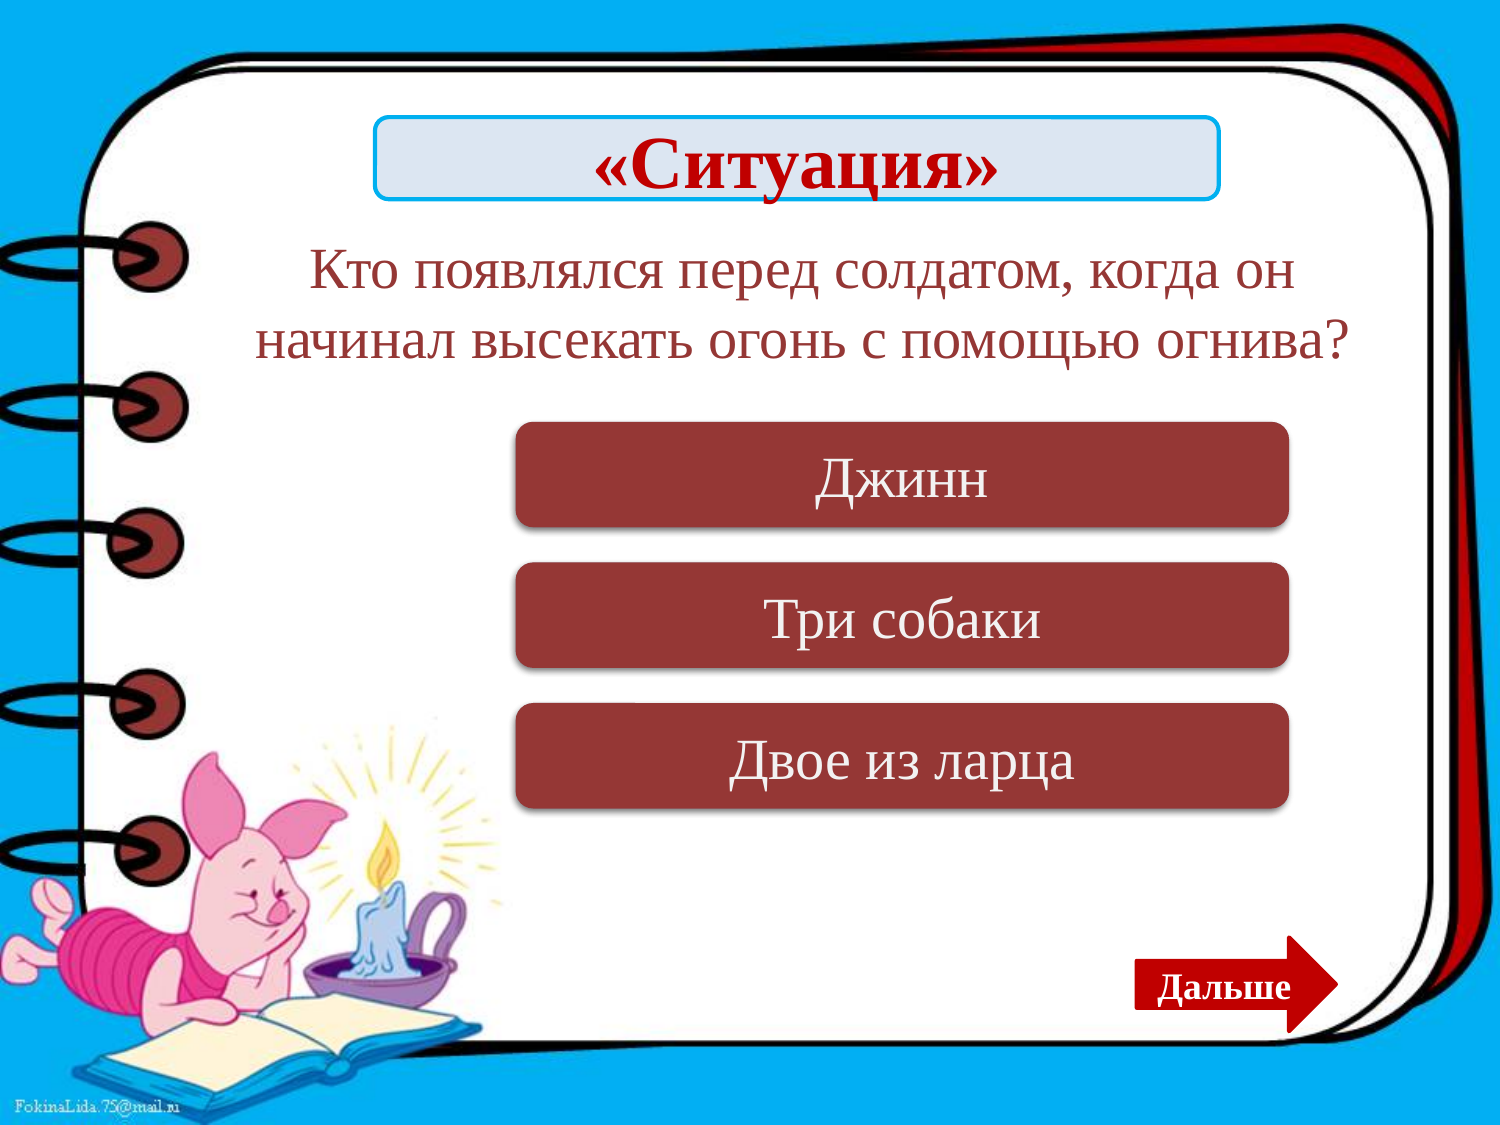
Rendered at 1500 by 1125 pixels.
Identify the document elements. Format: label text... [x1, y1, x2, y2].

picture [0, 23, 1492, 1125]
text_box [513, 700, 1292, 811]
text_box «Ситуация» [372, 115, 1221, 202]
text_box [513, 419, 1292, 530]
text_box Дальше [1134, 935, 1338, 1034]
text_box Кто появлялся перед солдатом, когда он начинал высекать огонь с помощью огнива? [199, 222, 1407, 378]
text_box [513, 560, 1292, 671]
